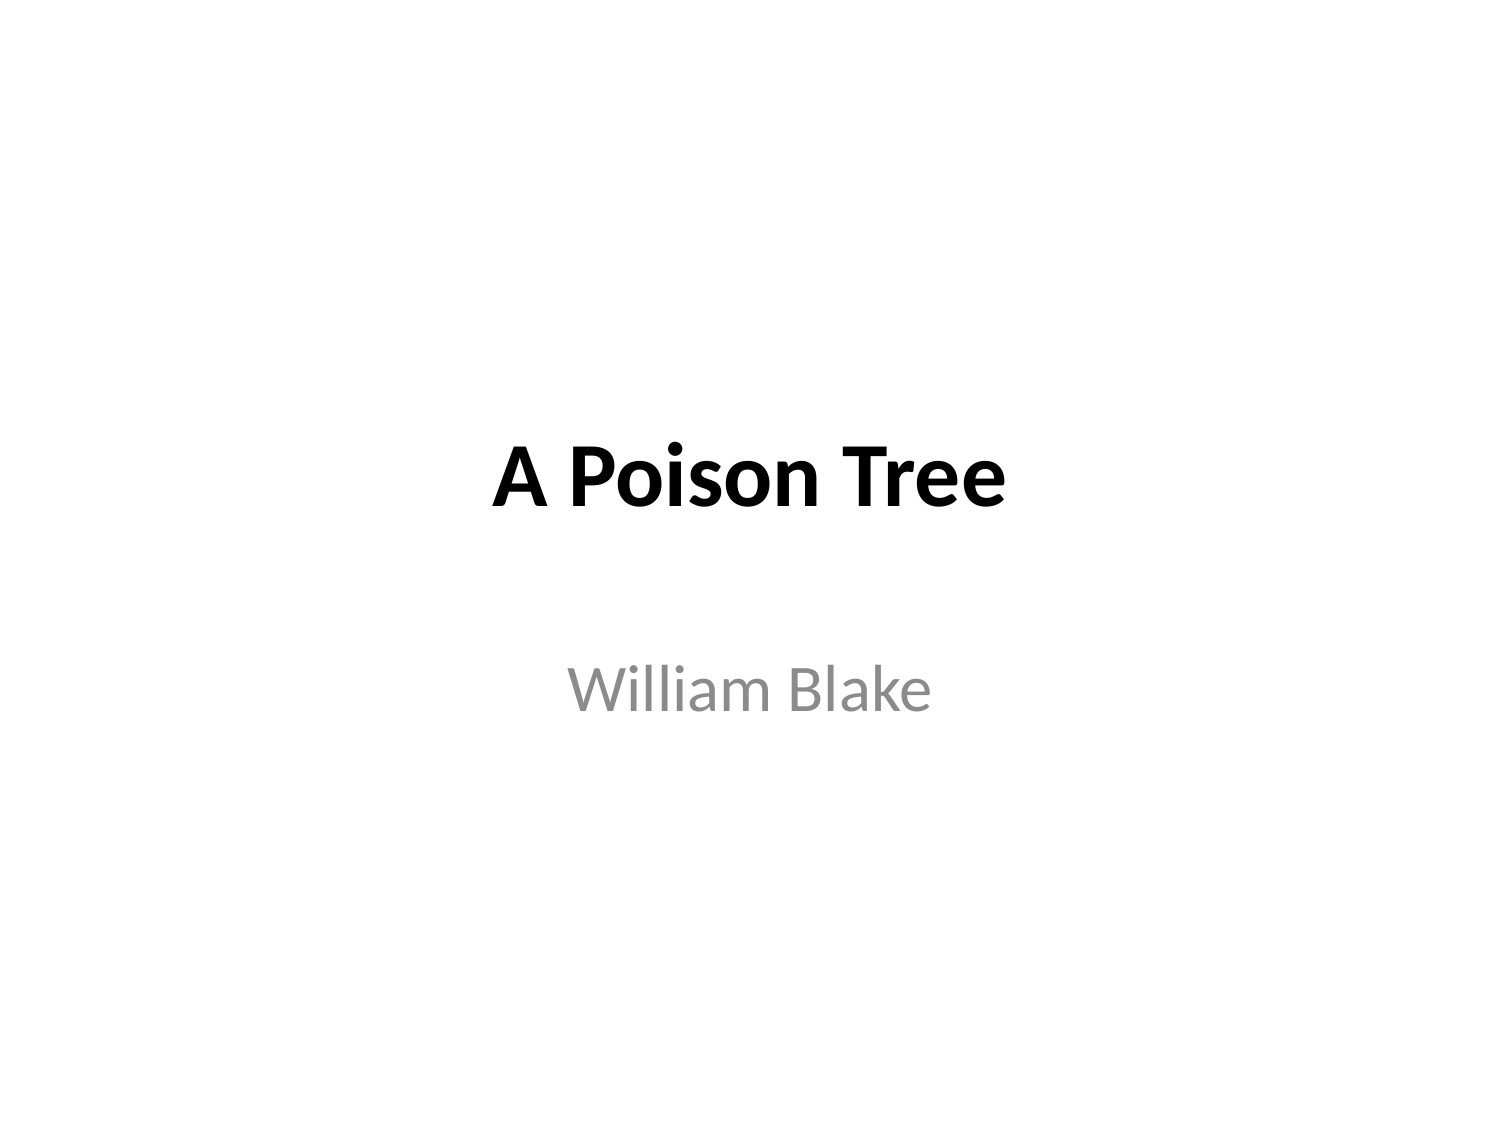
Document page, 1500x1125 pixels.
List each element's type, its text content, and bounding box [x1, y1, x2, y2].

subtitle William Blake [225, 637, 1275, 925]
title A Poison Tree [112, 349, 1388, 591]
